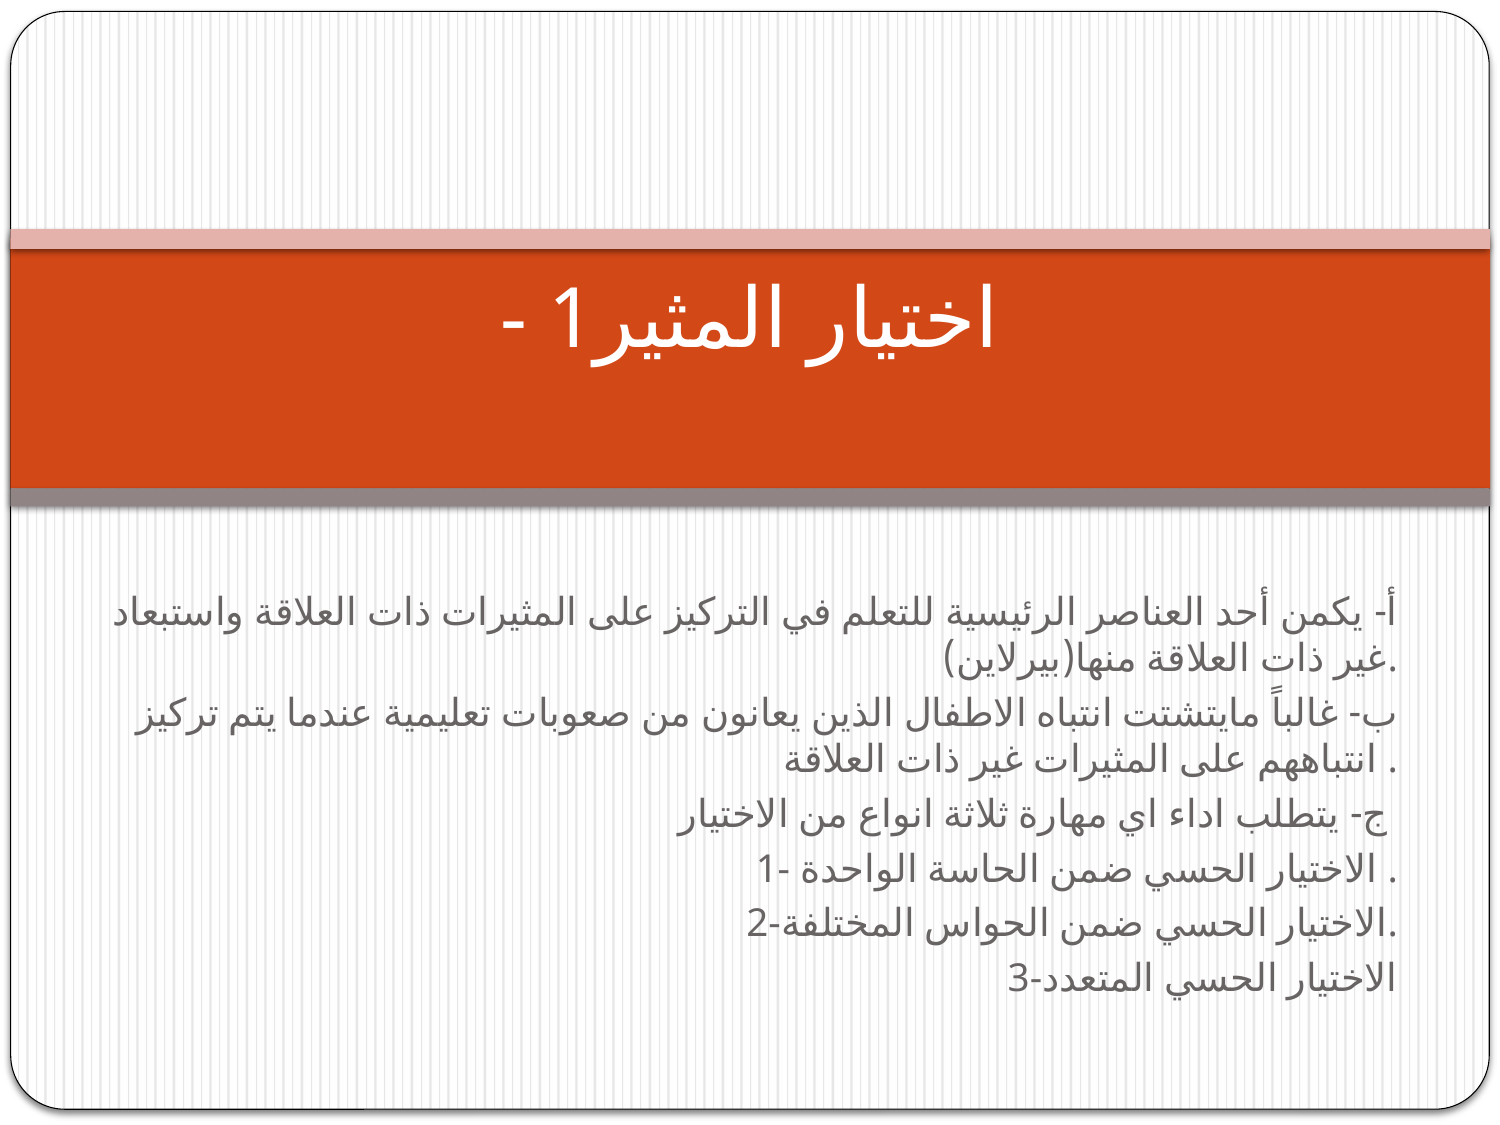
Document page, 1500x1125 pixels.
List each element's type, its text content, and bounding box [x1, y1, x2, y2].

subtitle أ- يكمن أحد العناصر الرئيسية للتعلم في التركيز على المثيرات ذات العلاقة واستبعاد غير ذات العلاقة منها(بيرلاين). ب- غالباً مايتشتت انتباه الاطفال الذين يعانون من صعوبات تعليمية عندما يتم تركيز انتباههم على المثيرات غير ذات العلاقة . ج- يتطلب اداء اي مهارة ثلاثة انواع من الاختيار 1- الاختيار الحسي ضمن الحاسة الواحدة . 2-الاختيار الحسي ضمن الحواس المختلفة. 3-الاختيار الحسي المتعدد [75, 525, 1413, 1013]
title - اختيار المثير1 [75, 247, 1425, 489]
